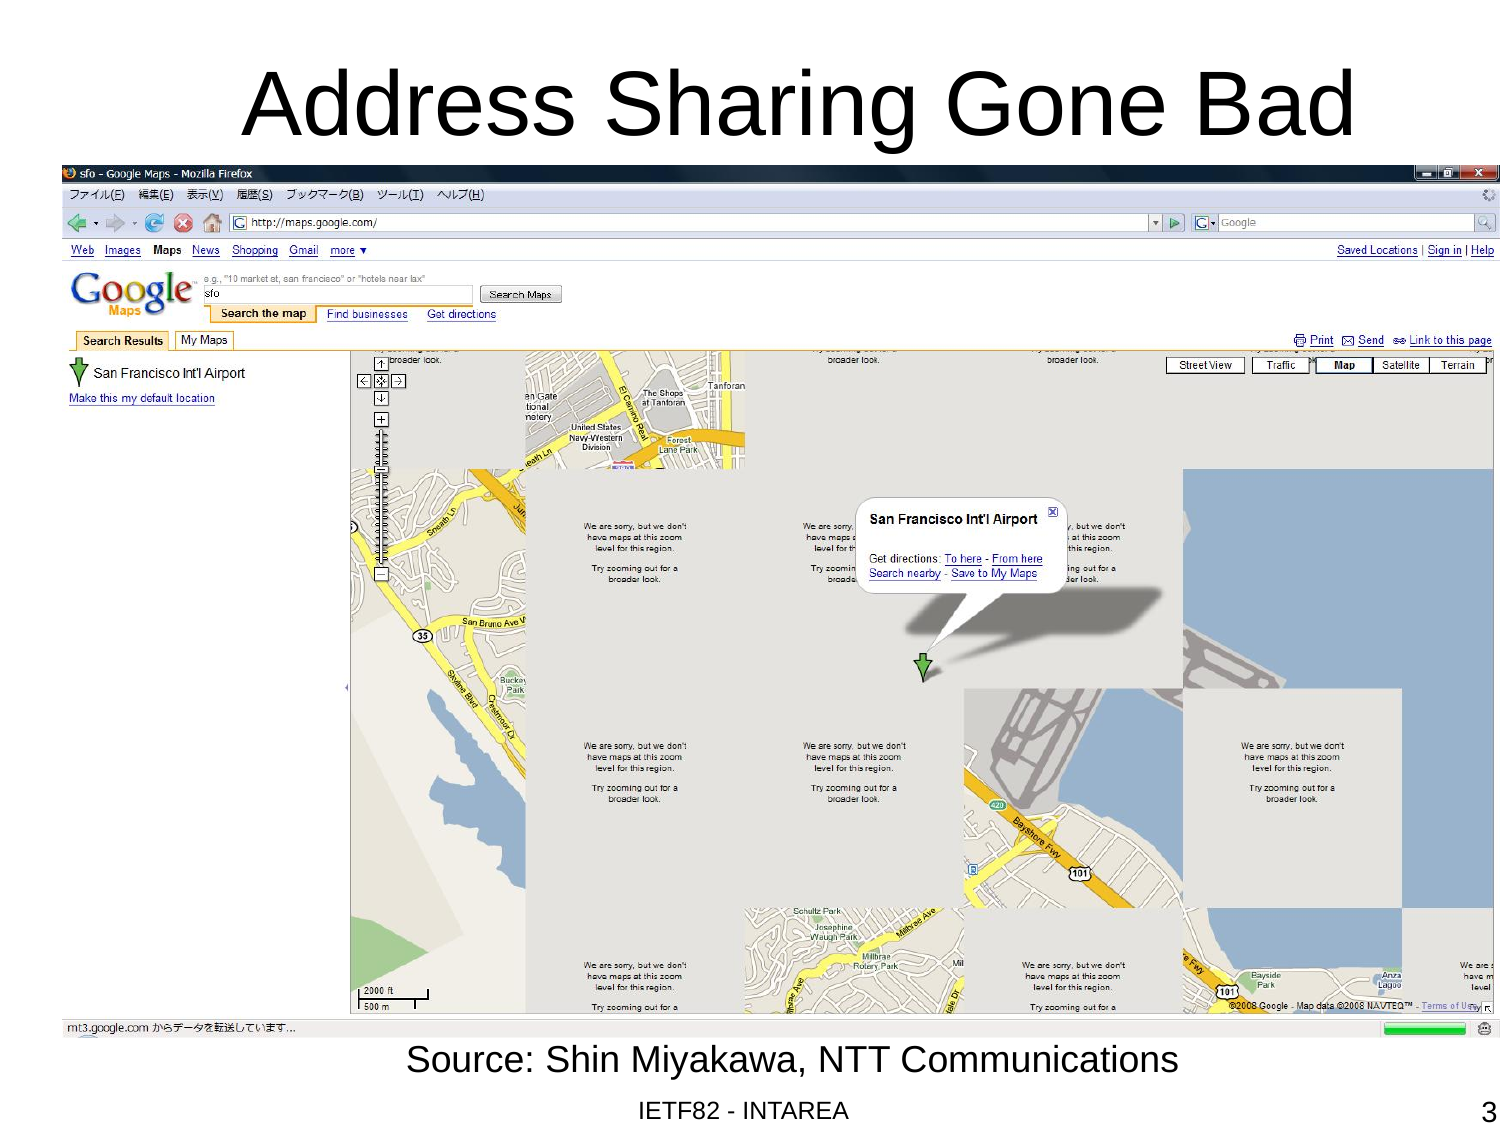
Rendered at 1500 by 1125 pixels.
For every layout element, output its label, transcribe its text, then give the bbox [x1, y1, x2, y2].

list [62, 165, 1500, 1038]
slide_number 3 [1162, 1085, 1500, 1125]
title Address Sharing Gone Bad [99, 30, 1500, 165]
text_box Source: Shin Miyakawa, NTT Communications [391, 1047, 1272, 1087]
footer IETF82 - INTAREA [462, 1087, 1026, 1125]
